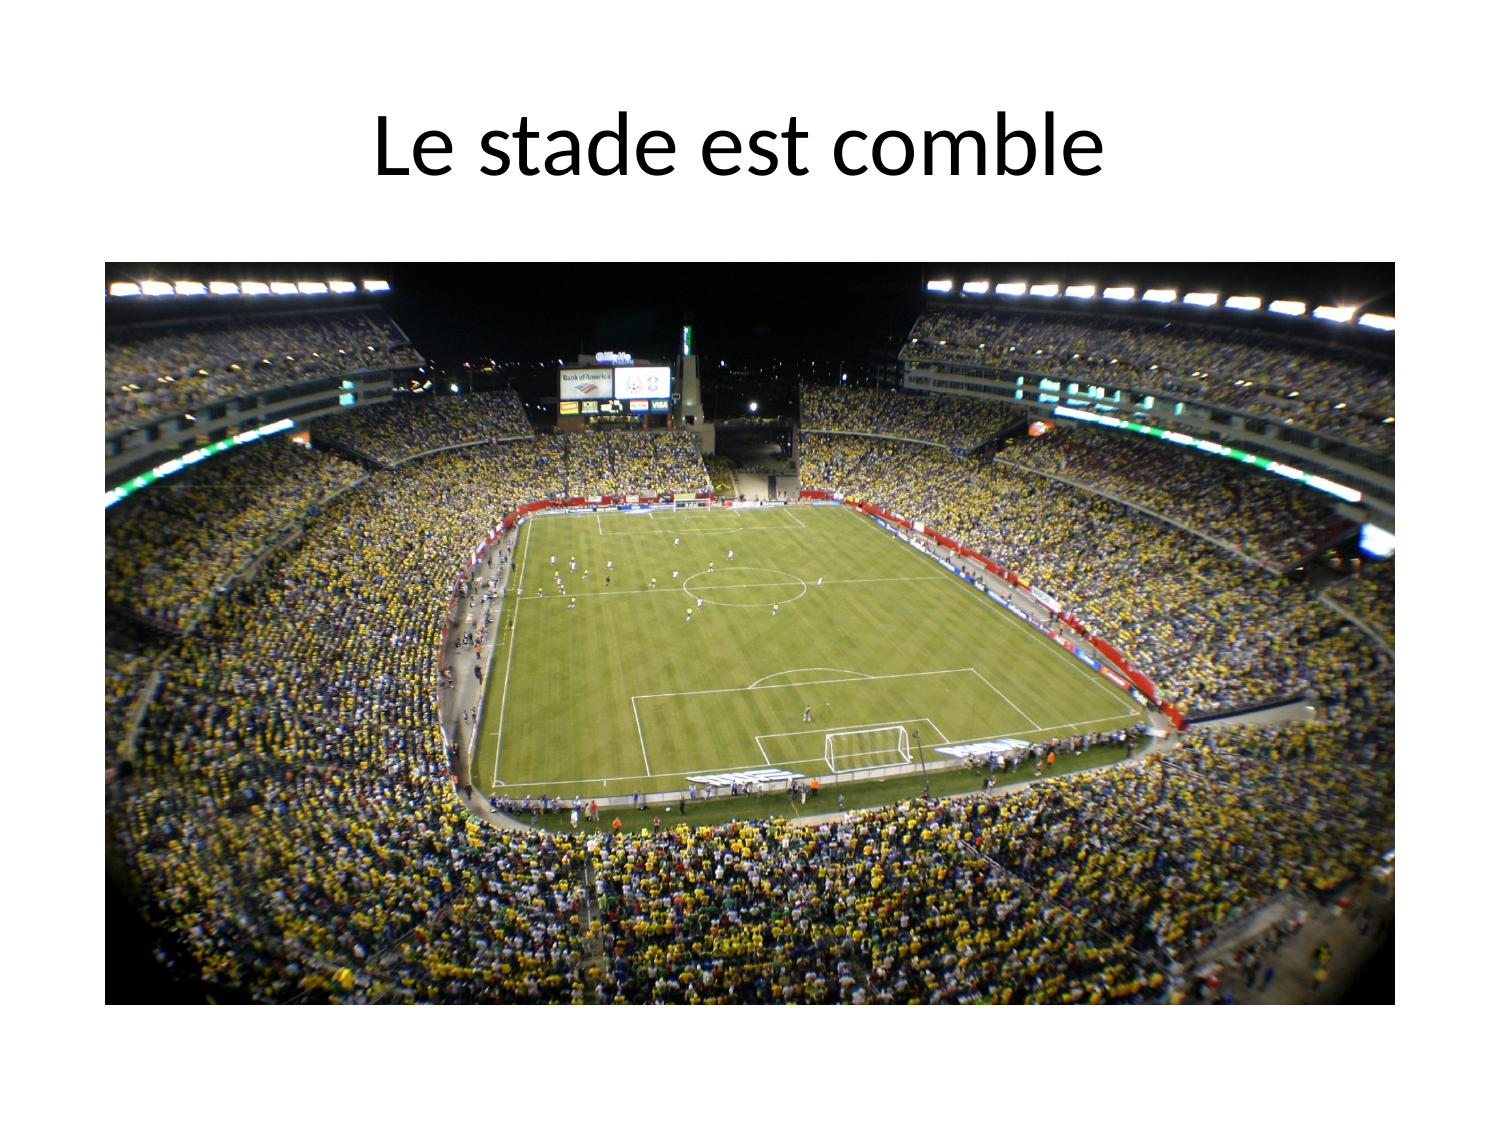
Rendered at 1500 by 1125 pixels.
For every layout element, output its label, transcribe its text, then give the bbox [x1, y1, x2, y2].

title Le stade est comble [75, 45, 1425, 233]
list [105, 262, 1395, 1006]
